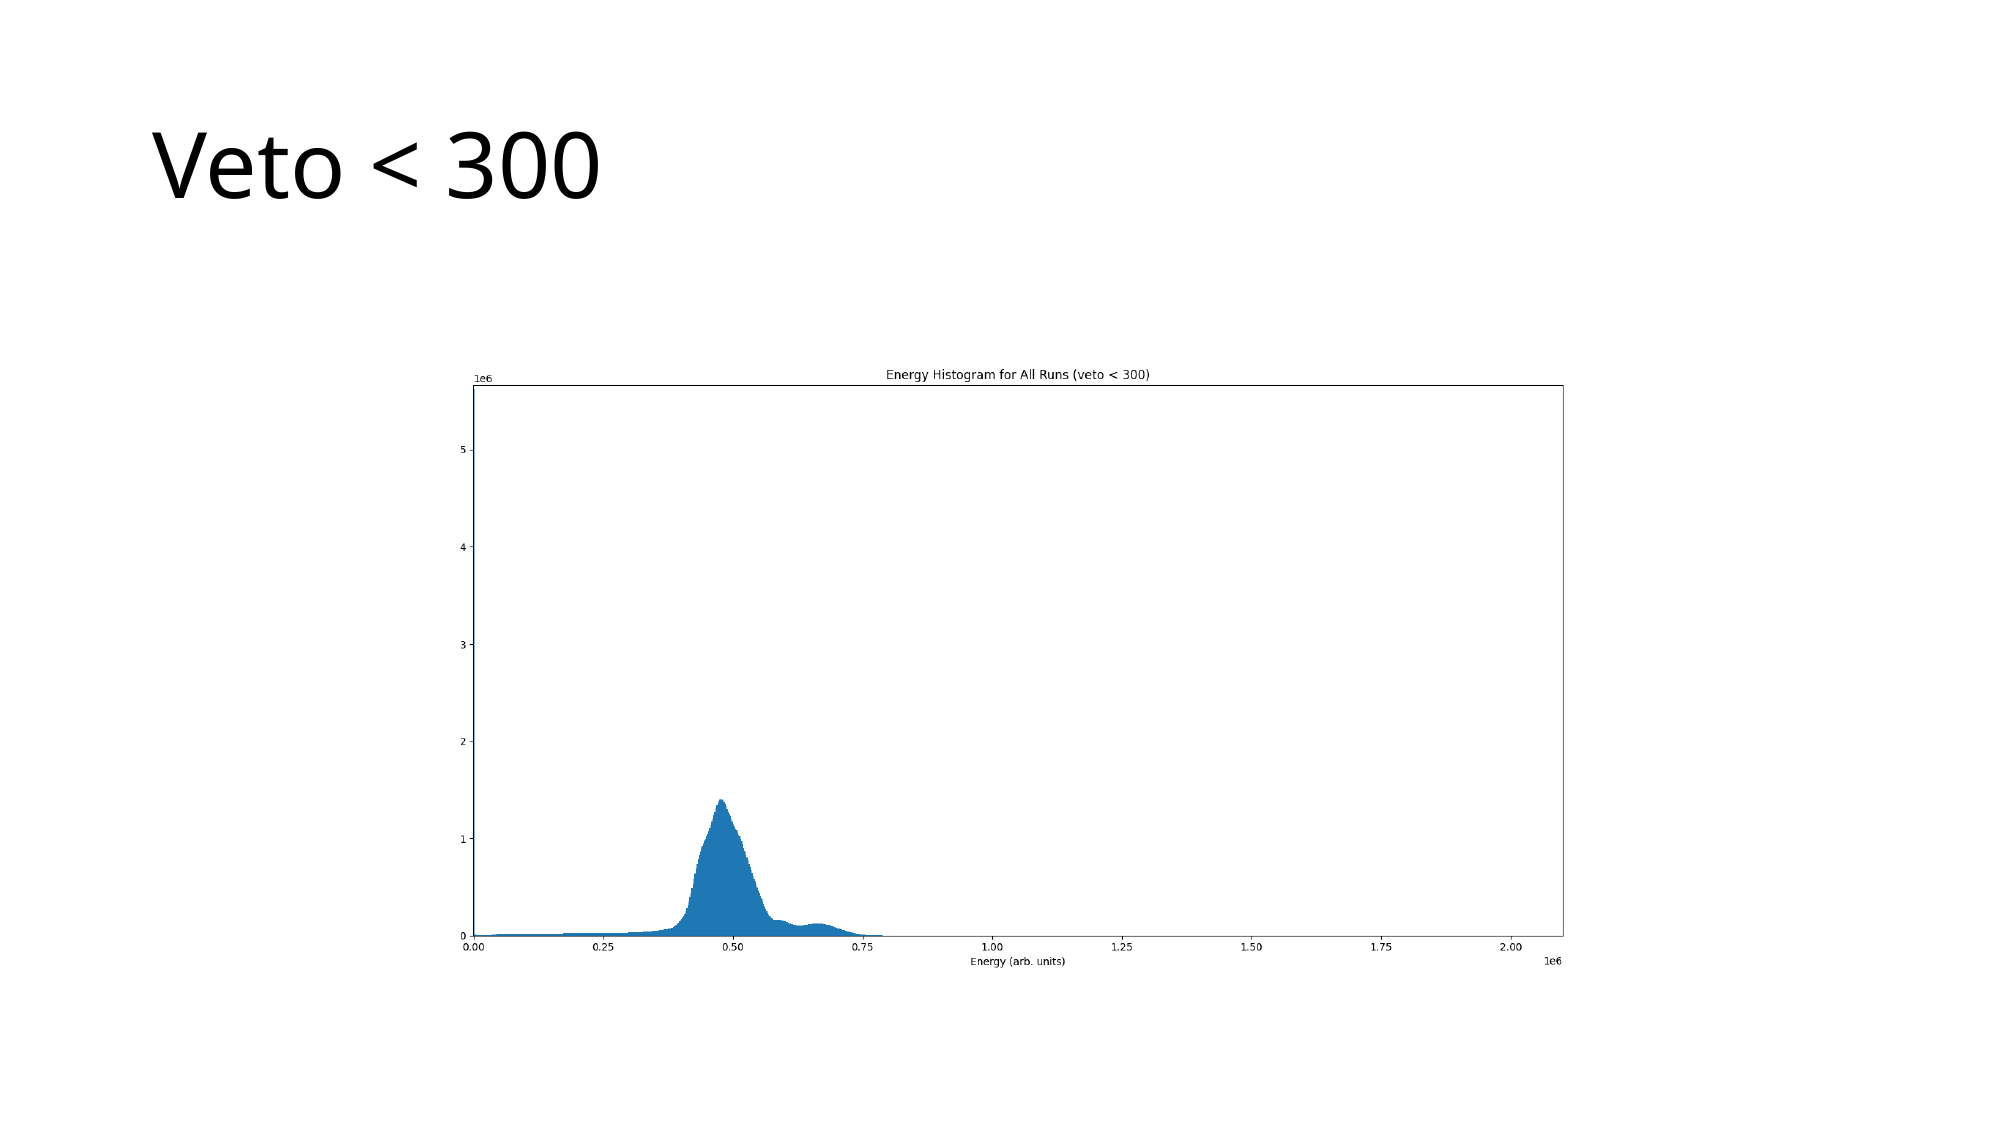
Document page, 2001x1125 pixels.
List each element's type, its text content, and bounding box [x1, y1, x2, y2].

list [296, 298, 1704, 1014]
title Veto < 300 [137, 59, 1863, 278]
